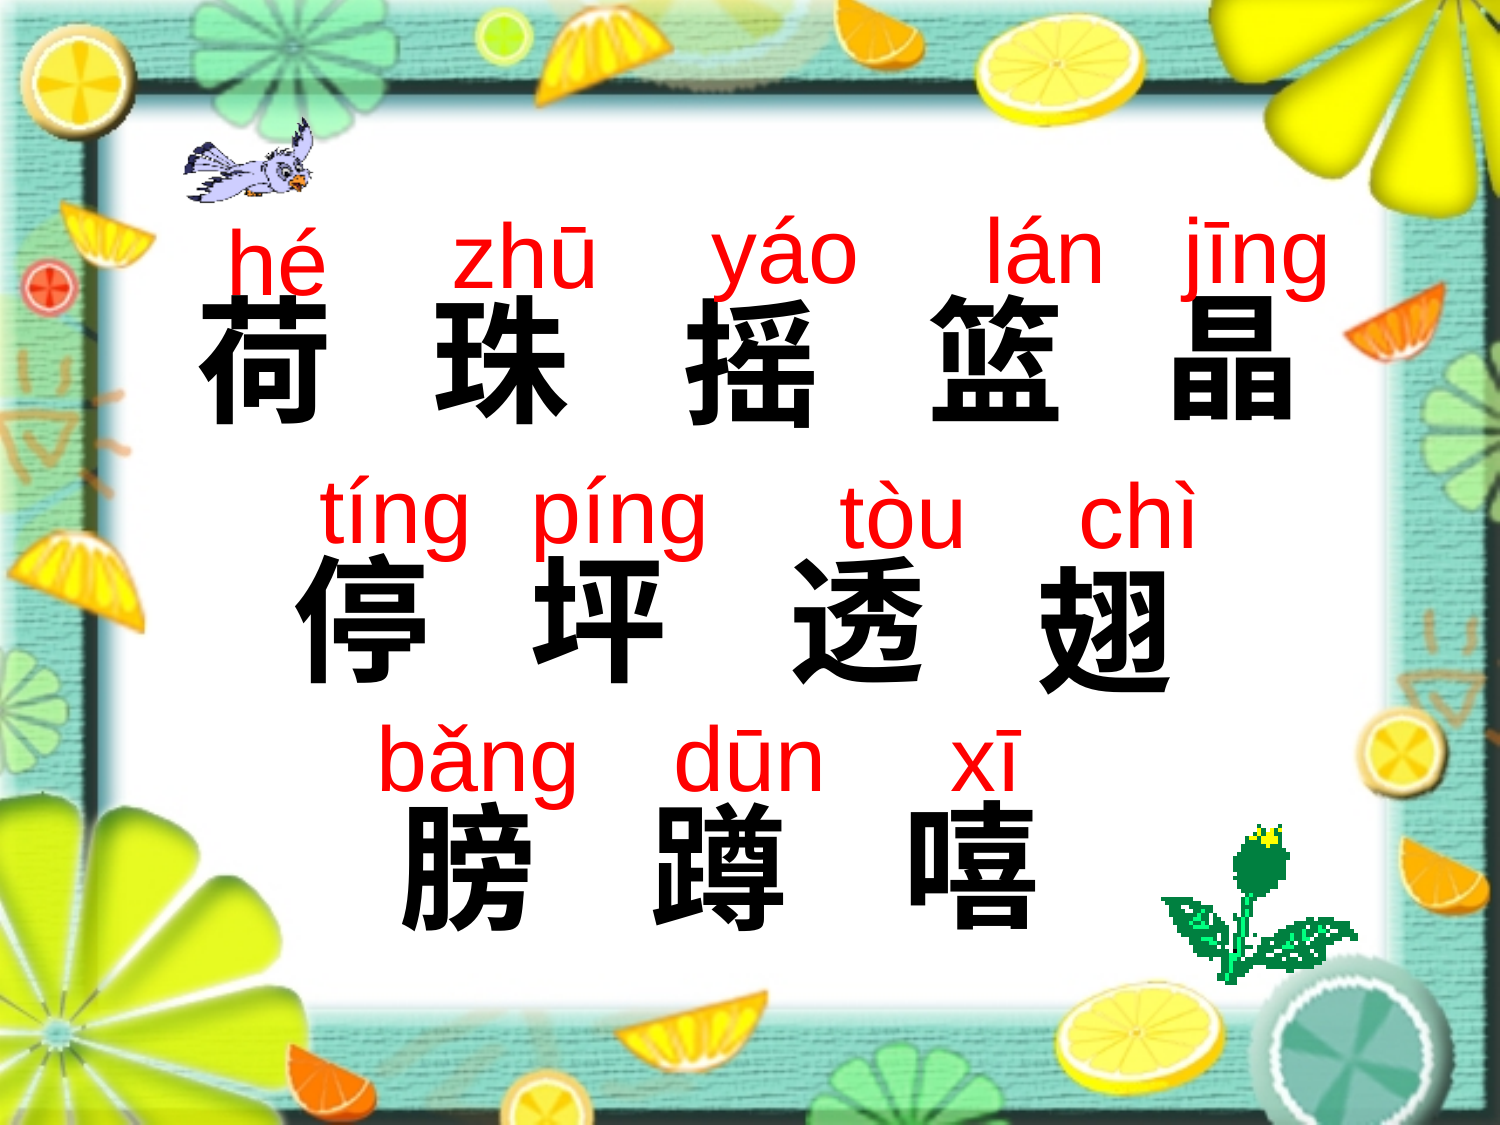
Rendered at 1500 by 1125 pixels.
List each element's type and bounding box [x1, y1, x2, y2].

picture [0, 0, 1500, 1125]
text_box [179, 263, 1318, 956]
